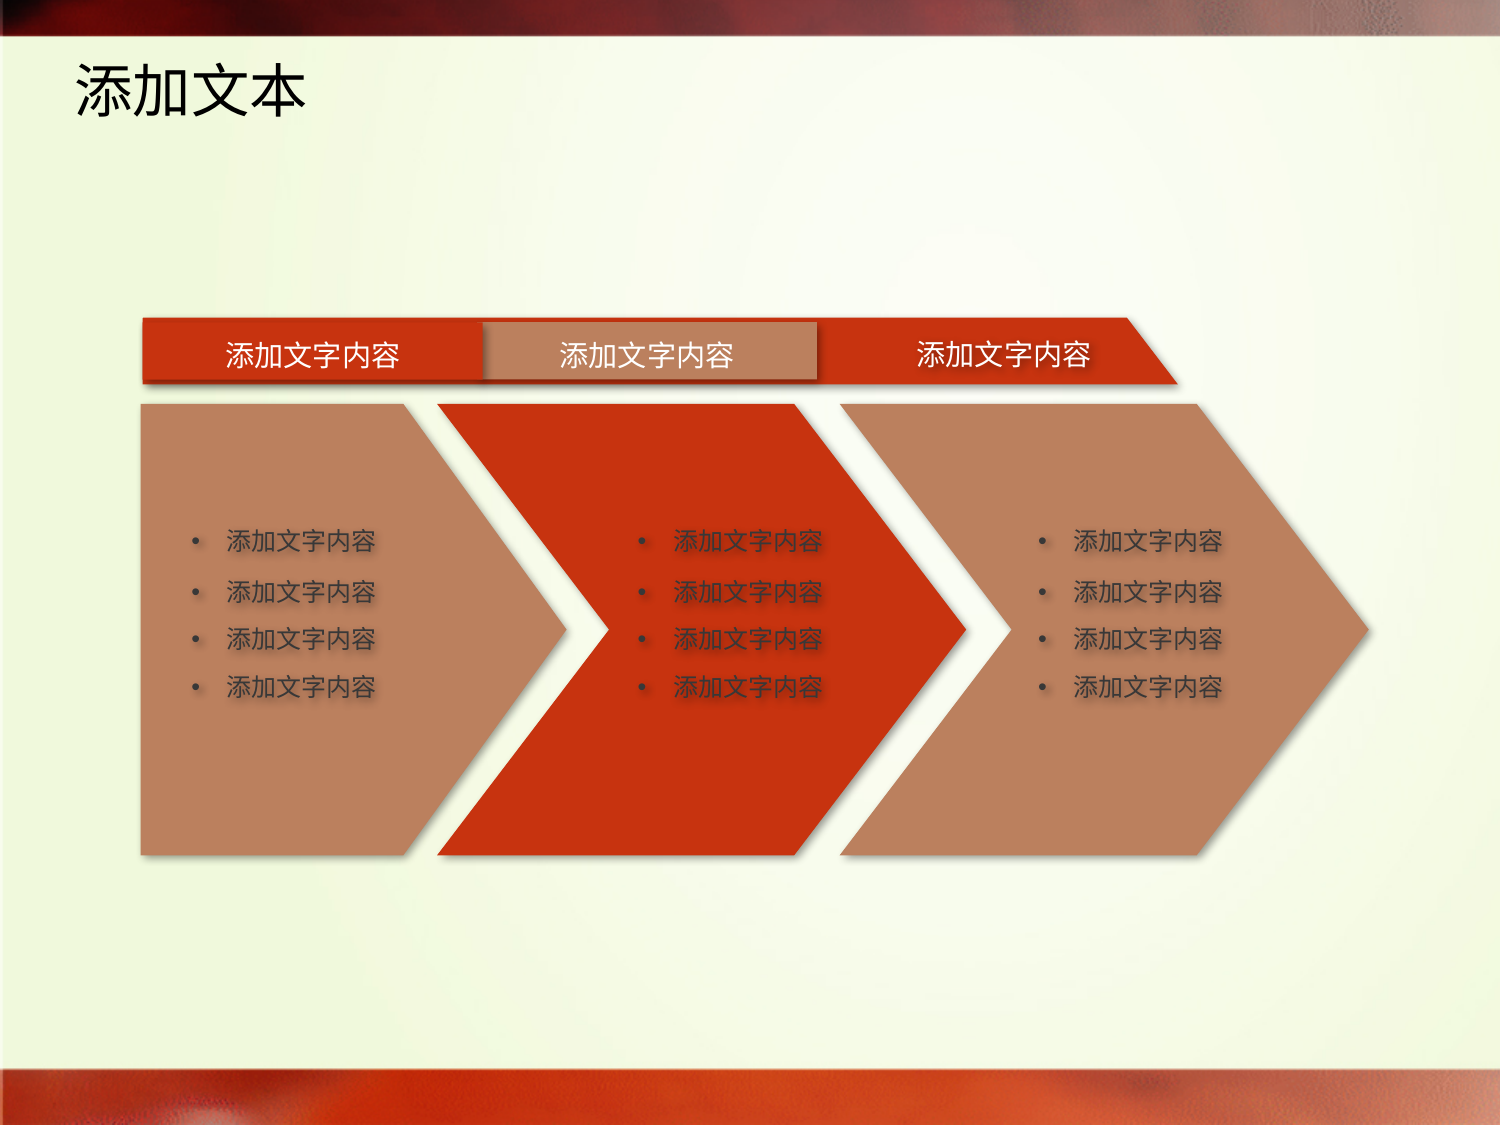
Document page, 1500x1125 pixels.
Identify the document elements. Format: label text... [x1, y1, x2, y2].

text_box 添加文本 [60, 46, 323, 132]
picture [0, 0, 1500, 1125]
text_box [140, 316, 1369, 856]
